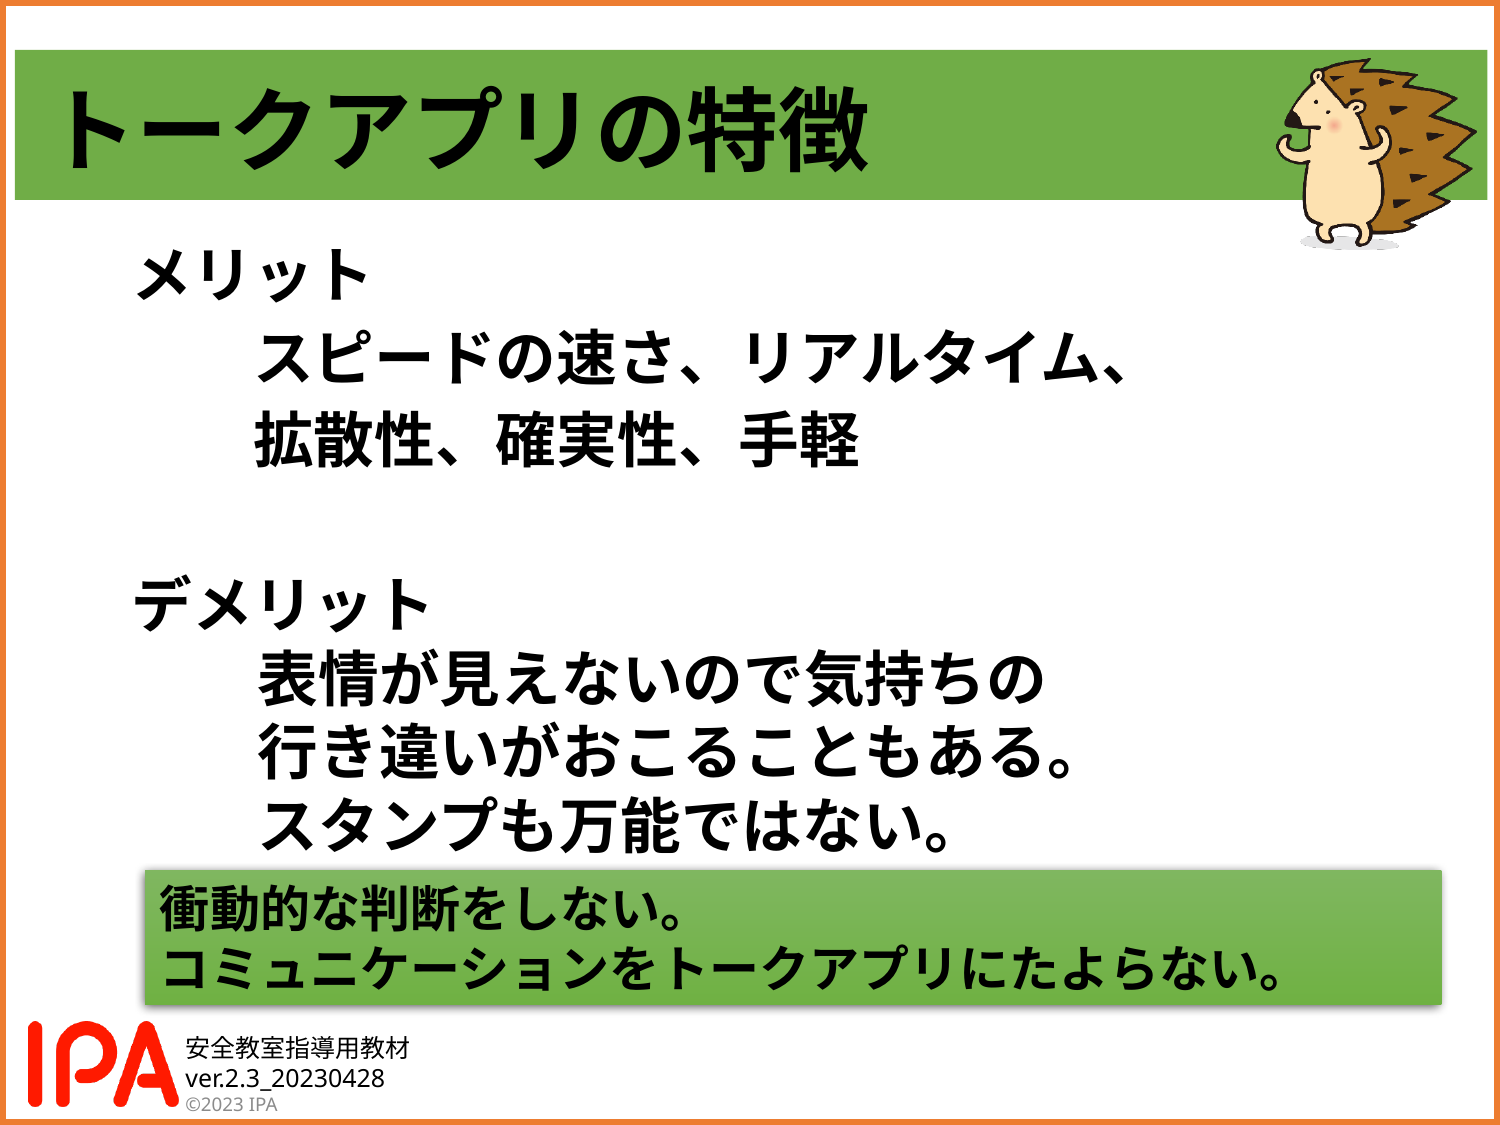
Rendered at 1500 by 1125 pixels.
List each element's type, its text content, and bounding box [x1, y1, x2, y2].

text_box メリット スピードの速さ、リアルタイム、 拡散性、確実性、手軽 デメリット 表情が見えないので気持ちの 行き違いがおこることもある。 スタンプも万能ではない。 [116, 238, 1470, 871]
picture [28, 1021, 179, 1107]
text_box 衝動的な判断をしない。 コミュニケーションをトークアプリにたよらない。 [145, 870, 1442, 1005]
picture [1276, 58, 1477, 250]
title トークアプリの特徴 [30, 125, 1336, 255]
